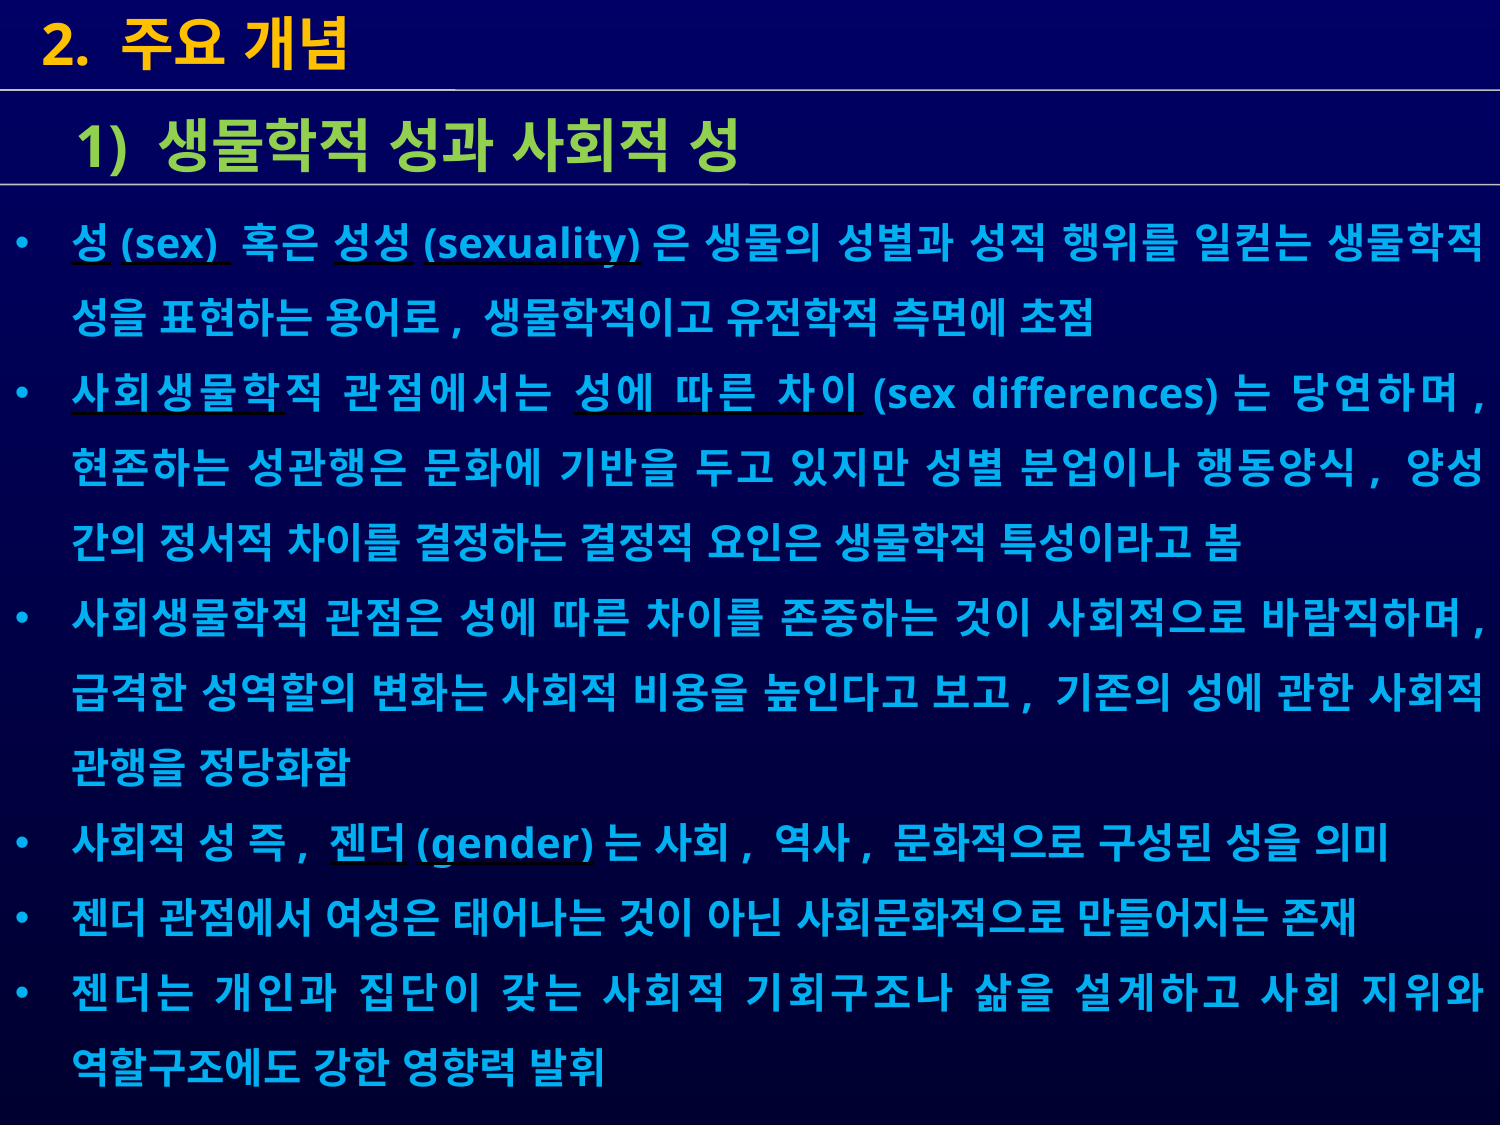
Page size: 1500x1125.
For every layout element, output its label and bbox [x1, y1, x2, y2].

text_box [0, 0, 1500, 1097]
